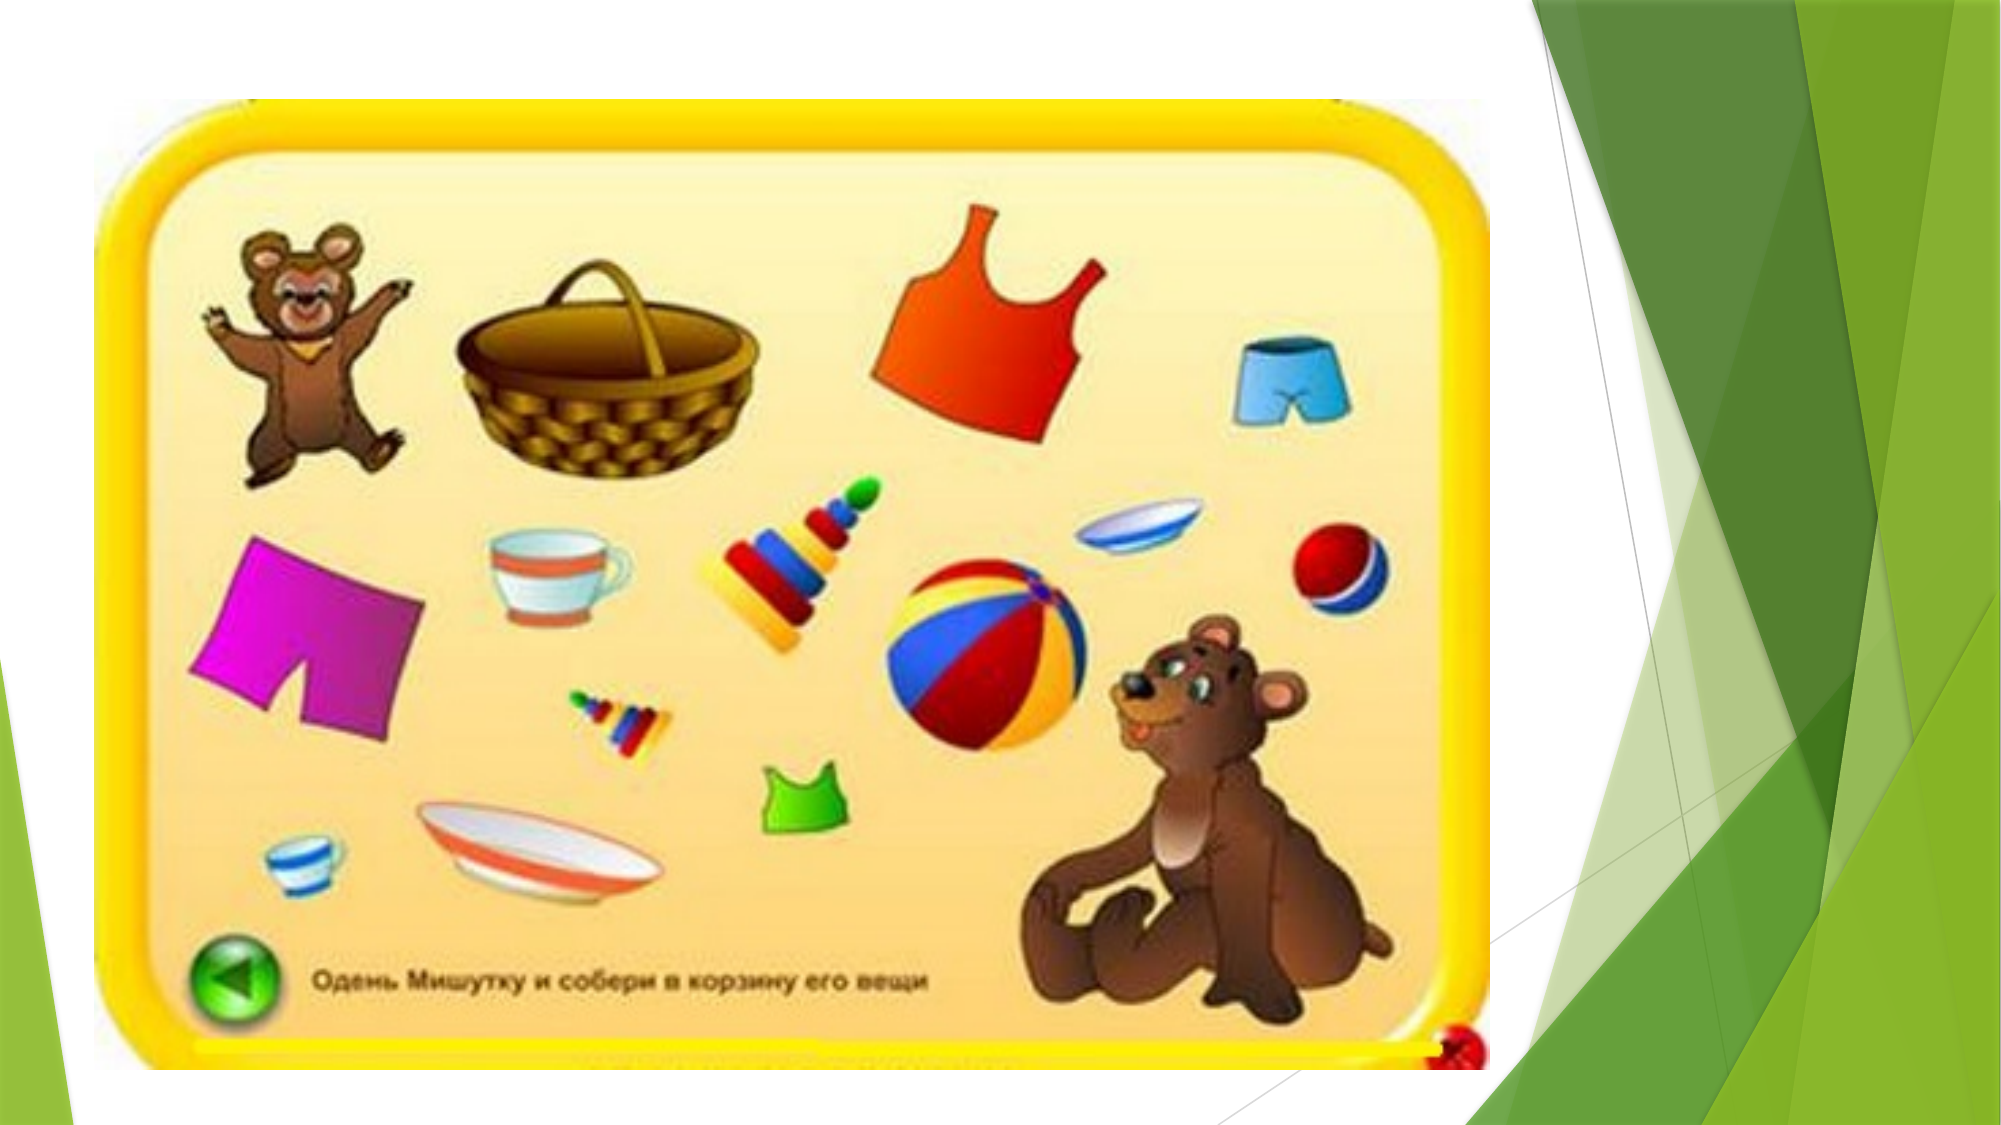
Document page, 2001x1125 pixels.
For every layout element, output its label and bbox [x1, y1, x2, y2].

list [93, 99, 1490, 1070]
